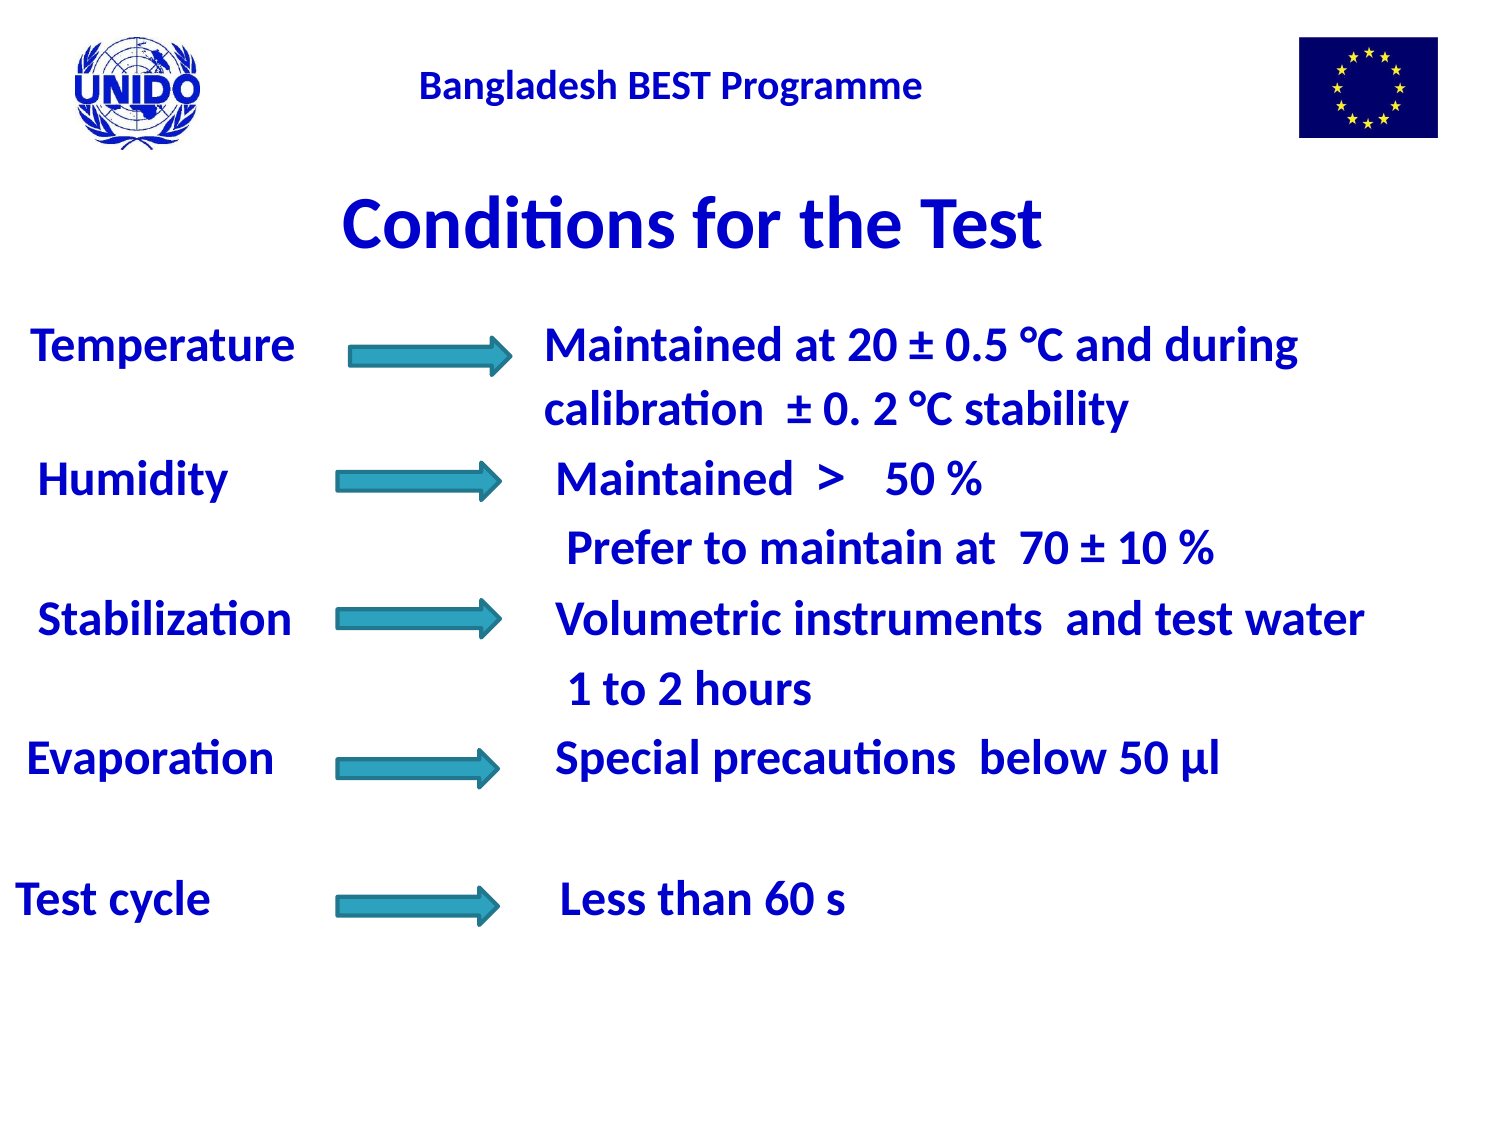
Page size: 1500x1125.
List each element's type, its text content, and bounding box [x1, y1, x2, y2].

text_box [335, 885, 501, 927]
picture [74, 37, 201, 151]
subtitle Temperature Maintained at 20 ± 0.5 °C and during calibration ± 0. 2 °C stability Humidity Maintained > 50 % Prefer to maintain at 70 ± 10 % Stabilization Volumetric instruments and test water 1 to 2 hours Evaporation Special precautions below 50 µl Test cycle Less than 60 s [0, 287, 1500, 1038]
text_box Bangladesh BEST Programme [337, 50, 1075, 115]
text_box M [347, 335, 513, 377]
title Conditions for the Test [249, 149, 1138, 287]
picture [1299, 37, 1438, 138]
text_box [335, 748, 501, 790]
text_box [335, 460, 503, 502]
text_box [335, 598, 503, 640]
